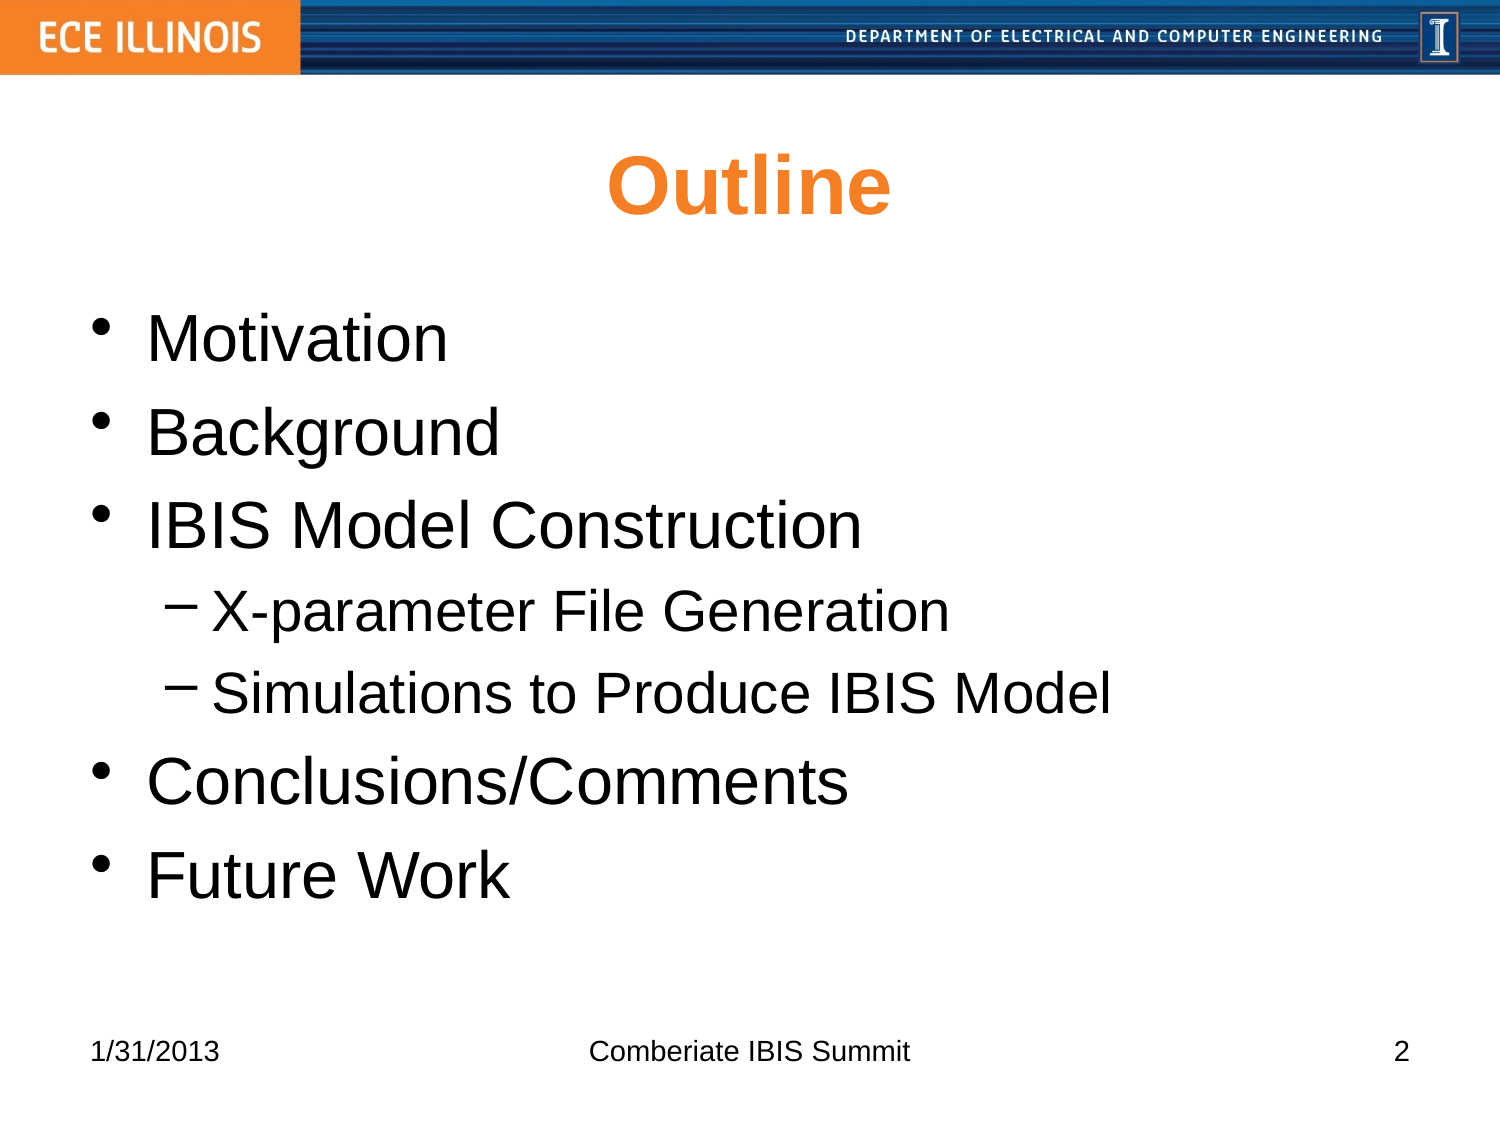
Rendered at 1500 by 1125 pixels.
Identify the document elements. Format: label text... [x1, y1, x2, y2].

list Motivation Background IBIS Model Construction X-parameter File Generation Simulations to Produce IBIS Model Conclusions/Comments Future Work [75, 287, 1425, 1030]
footer Comberiate IBIS Summit [512, 1024, 988, 1103]
slide_number 2 [1074, 1024, 1426, 1103]
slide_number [74, 1024, 426, 1103]
title Outline [75, 87, 1425, 275]
picture [0, 0, 1500, 1125]
